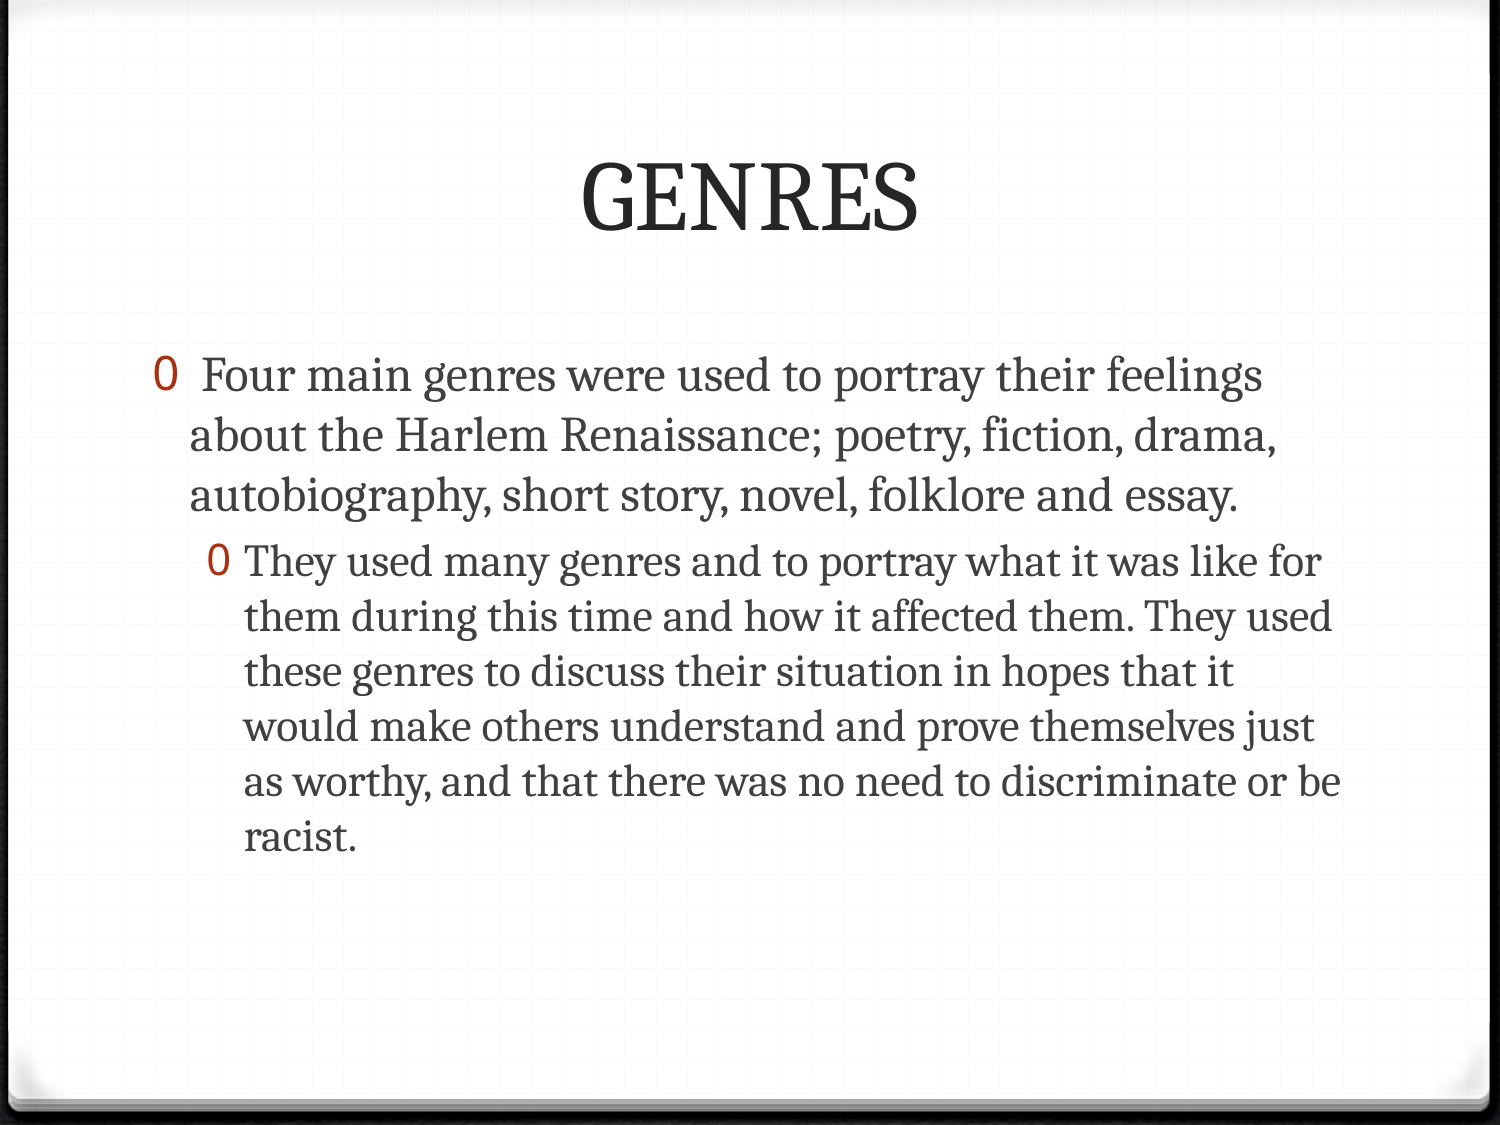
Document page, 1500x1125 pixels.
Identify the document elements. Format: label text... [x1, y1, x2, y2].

list Four main genres were used to portray their feelings about the Harlem Renaissance; poetry, fiction, drama, autobiography, short story, novel, folklore and essay. They used many genres and to portray what it was like for them during this time and how it affected them. They used these genres to discuss their situation in hopes that it would make others understand and prove themselves just as worthy, and that there was no need to discriminate or be racist. [137, 334, 1363, 983]
picture [0, 0, 1500, 1125]
title GENRES [90, 71, 1410, 309]
